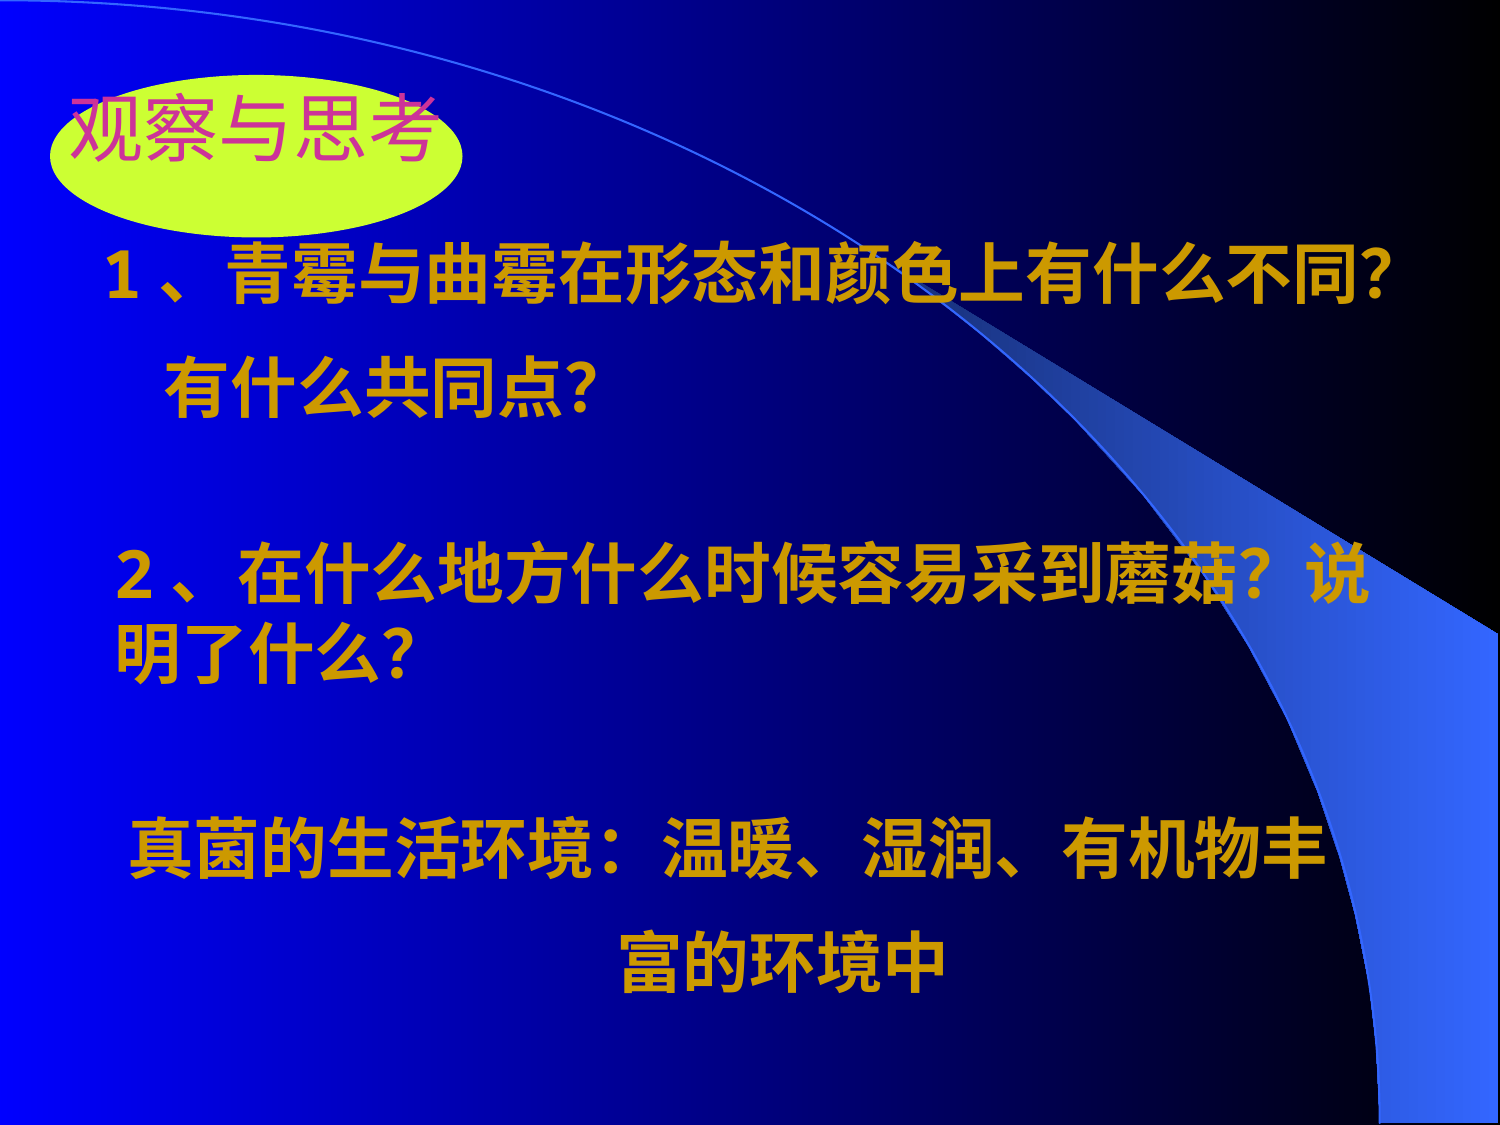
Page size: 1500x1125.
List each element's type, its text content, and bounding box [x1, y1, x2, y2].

text_box 1、青霉与曲霉在形态和颜色上有什么不同？ 有什么共同点？ [87, 224, 1500, 433]
text_box 真菌的生活环境：温暖、湿润、有机物丰 富的环境中 [112, 799, 1363, 1008]
text_box 观察与思考 [50, 74, 463, 224]
text_box 2、在什么地方什么时候容易采到蘑菇？说明了什么？ [99, 524, 1400, 700]
